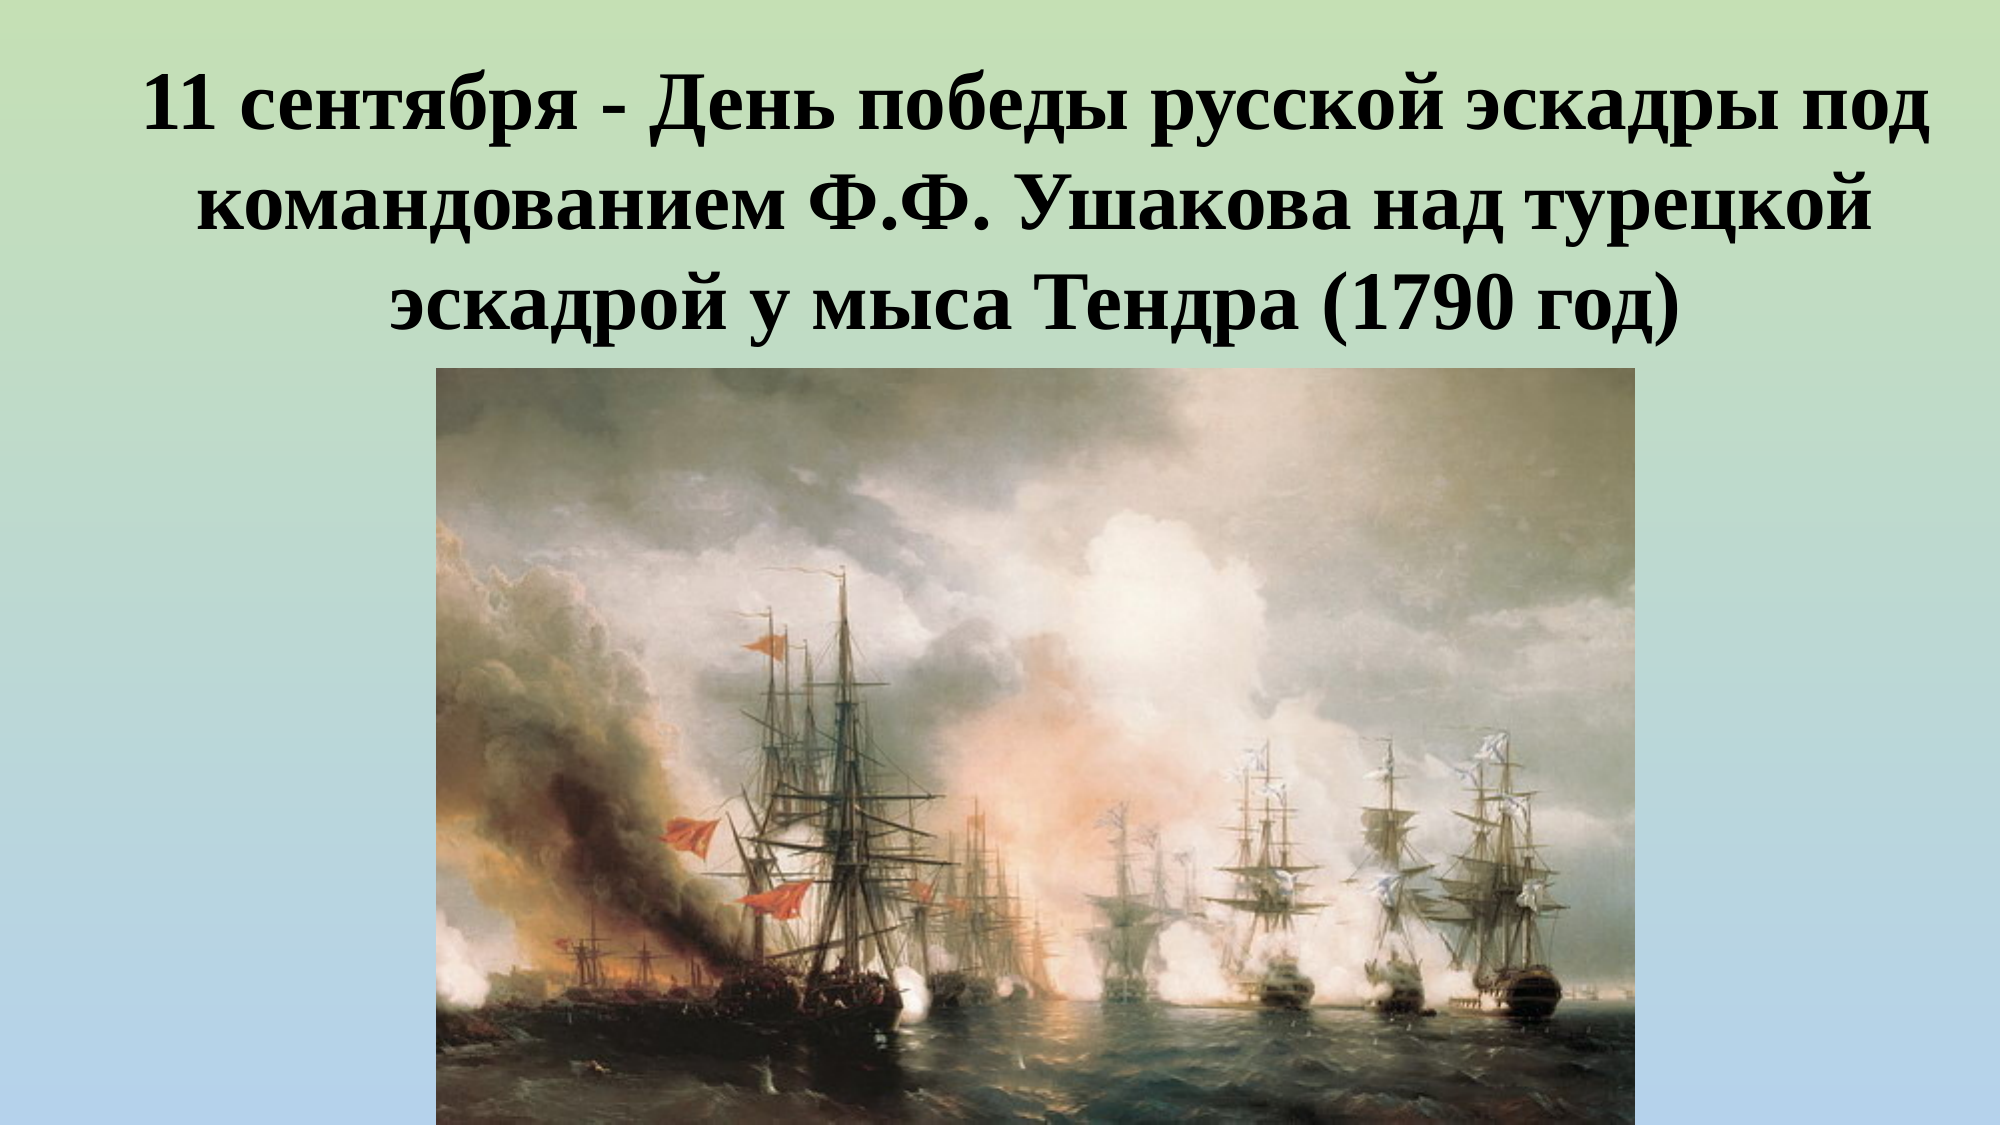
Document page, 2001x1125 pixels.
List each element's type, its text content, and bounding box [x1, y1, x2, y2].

text_box 11 сентября - День победы русской эскадры под командованием Ф.Ф. Ушакова над турецкой эскадрой у мыса Тендра (1790 год) [71, 38, 2000, 354]
picture [436, 368, 1635, 1125]
